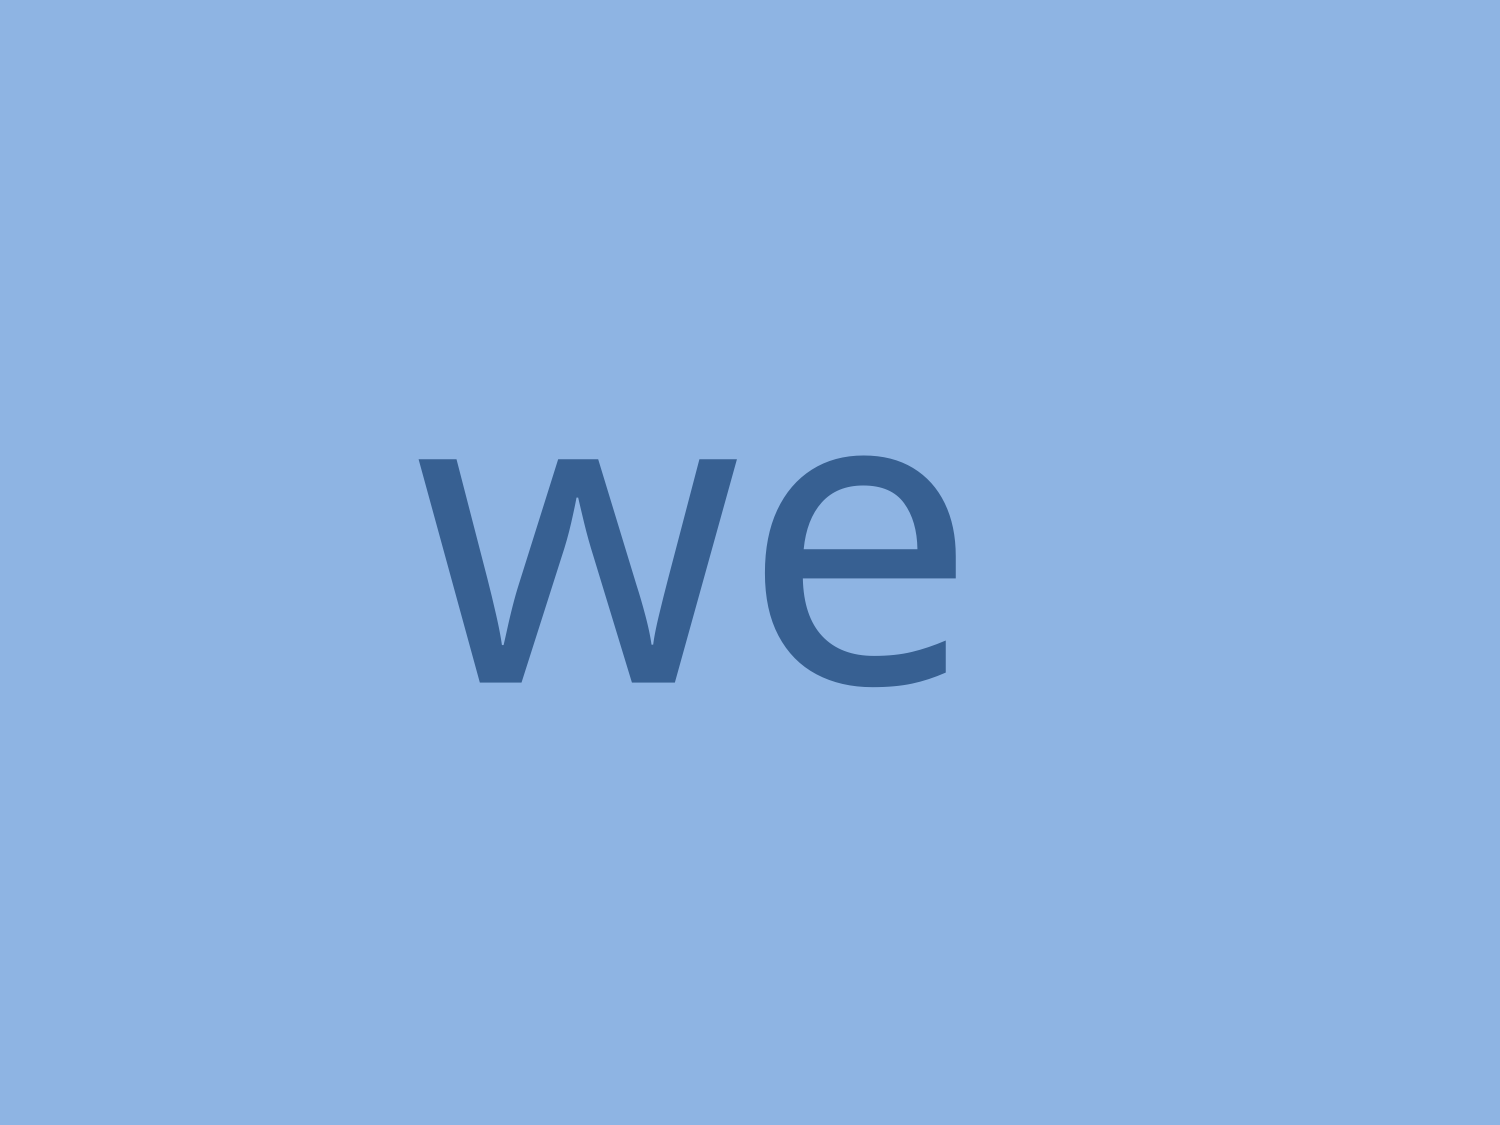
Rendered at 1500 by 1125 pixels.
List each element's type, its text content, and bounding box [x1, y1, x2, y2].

text_box we [41, 259, 1459, 775]
